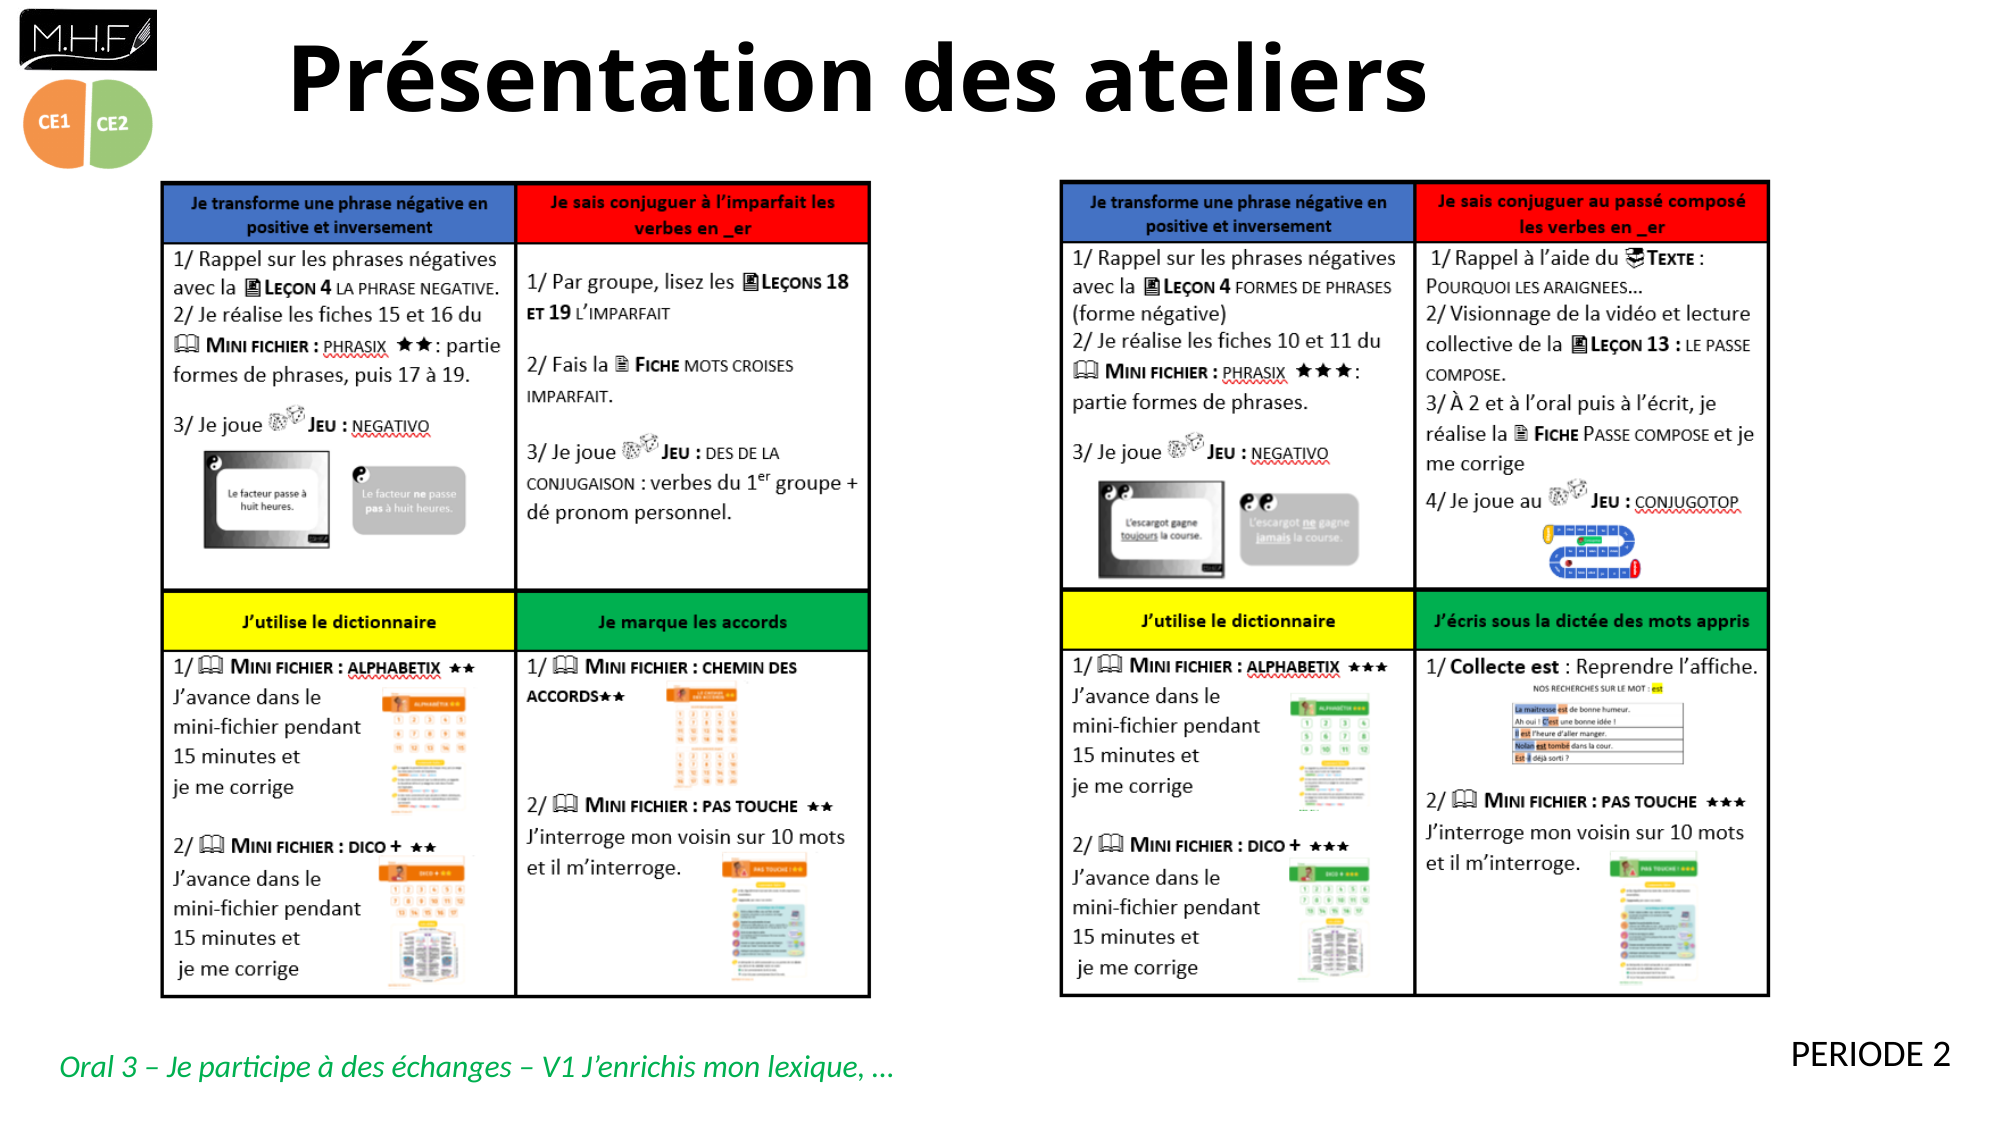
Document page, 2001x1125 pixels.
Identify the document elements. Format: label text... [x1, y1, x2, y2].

text_box Oral 3 – Je participe à des échanges – V1 J’enrichis mon lexique, … [44, 1038, 1346, 1092]
title Présentation des ateliers [271, 7, 1818, 156]
text_box PERIODE 2 [1362, 1021, 1967, 1082]
picture [1054, 173, 1777, 1004]
picture [1, 7, 879, 1004]
